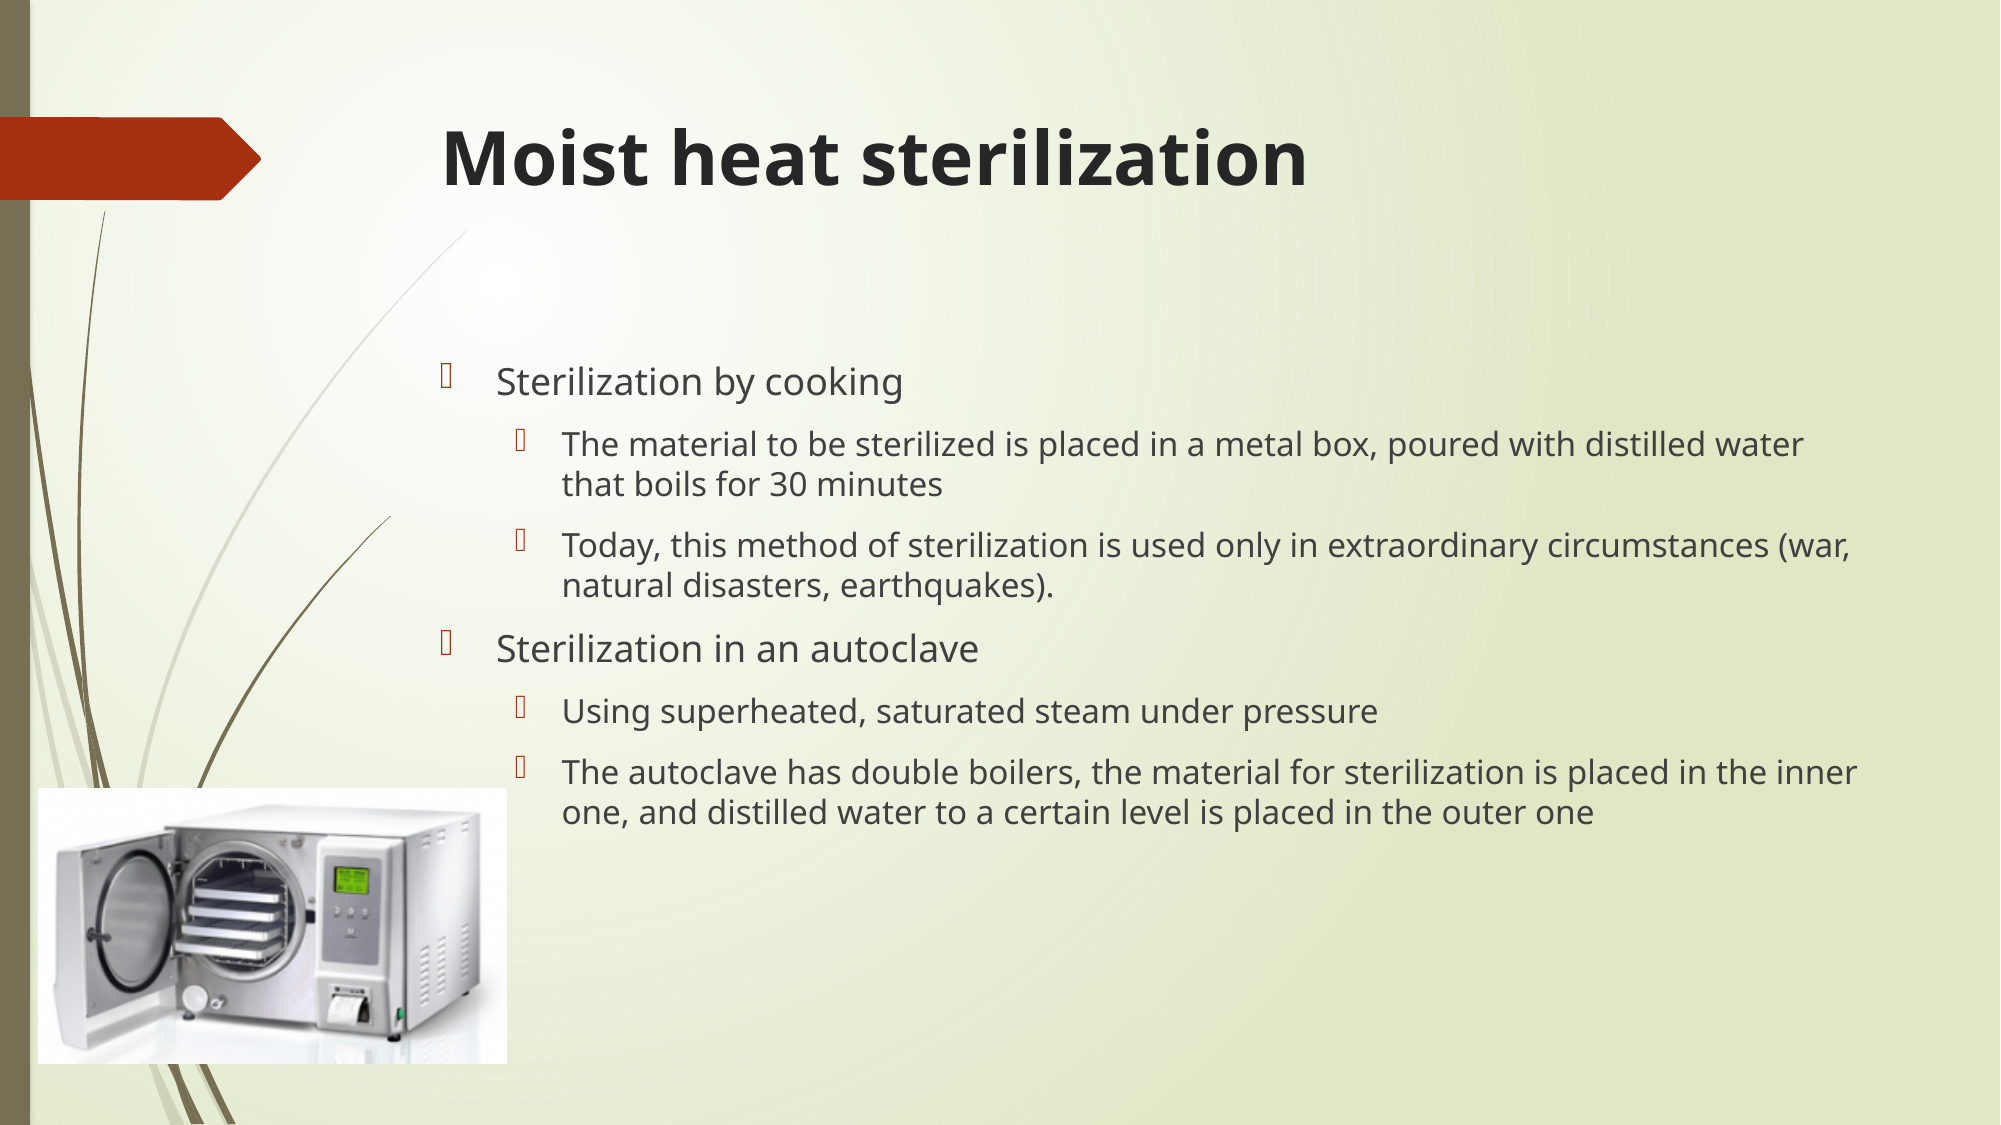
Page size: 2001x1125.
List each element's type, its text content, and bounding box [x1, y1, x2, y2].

picture [37, 788, 508, 1064]
list Sterilization by cooking The material to be sterilized is placed in a metal box, poured with distilled water that boils for 30 minutes Today, this method of sterilization is used only in extraordinary circumstances (war, natural disasters, earthquakes). Sterilization in an autoclave Using superheated, saturated steam under pressure The autoclave has double boilers, the material for sterilization is placed in the inner one, and distilled water to a certain level is placed in the outer one [424, 350, 1888, 970]
title Moist heat sterilization [425, 102, 1888, 313]
